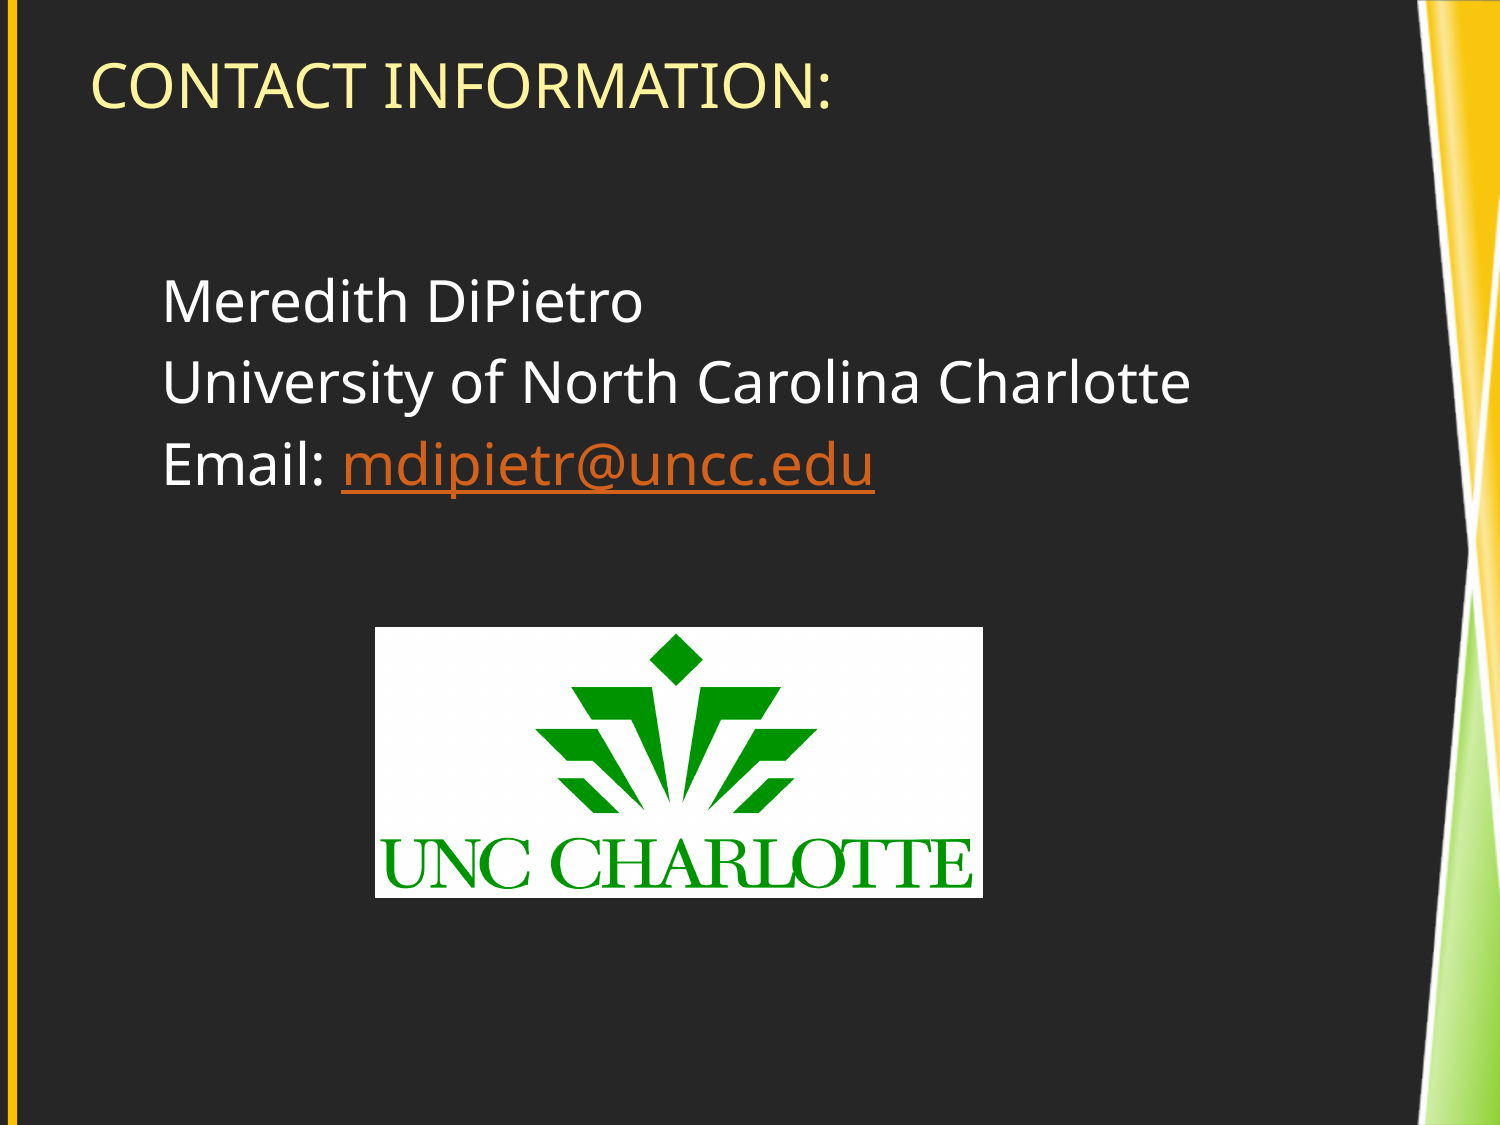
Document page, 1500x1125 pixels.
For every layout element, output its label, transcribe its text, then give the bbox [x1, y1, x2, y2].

picture [1418, 1, 1500, 1124]
picture [374, 626, 983, 898]
list Meredith DiPietro University of North Carolina Charlotte Email: mdipietr@uncc.edu [75, 174, 1300, 1062]
title Contact Information: [75, 24, 1300, 143]
